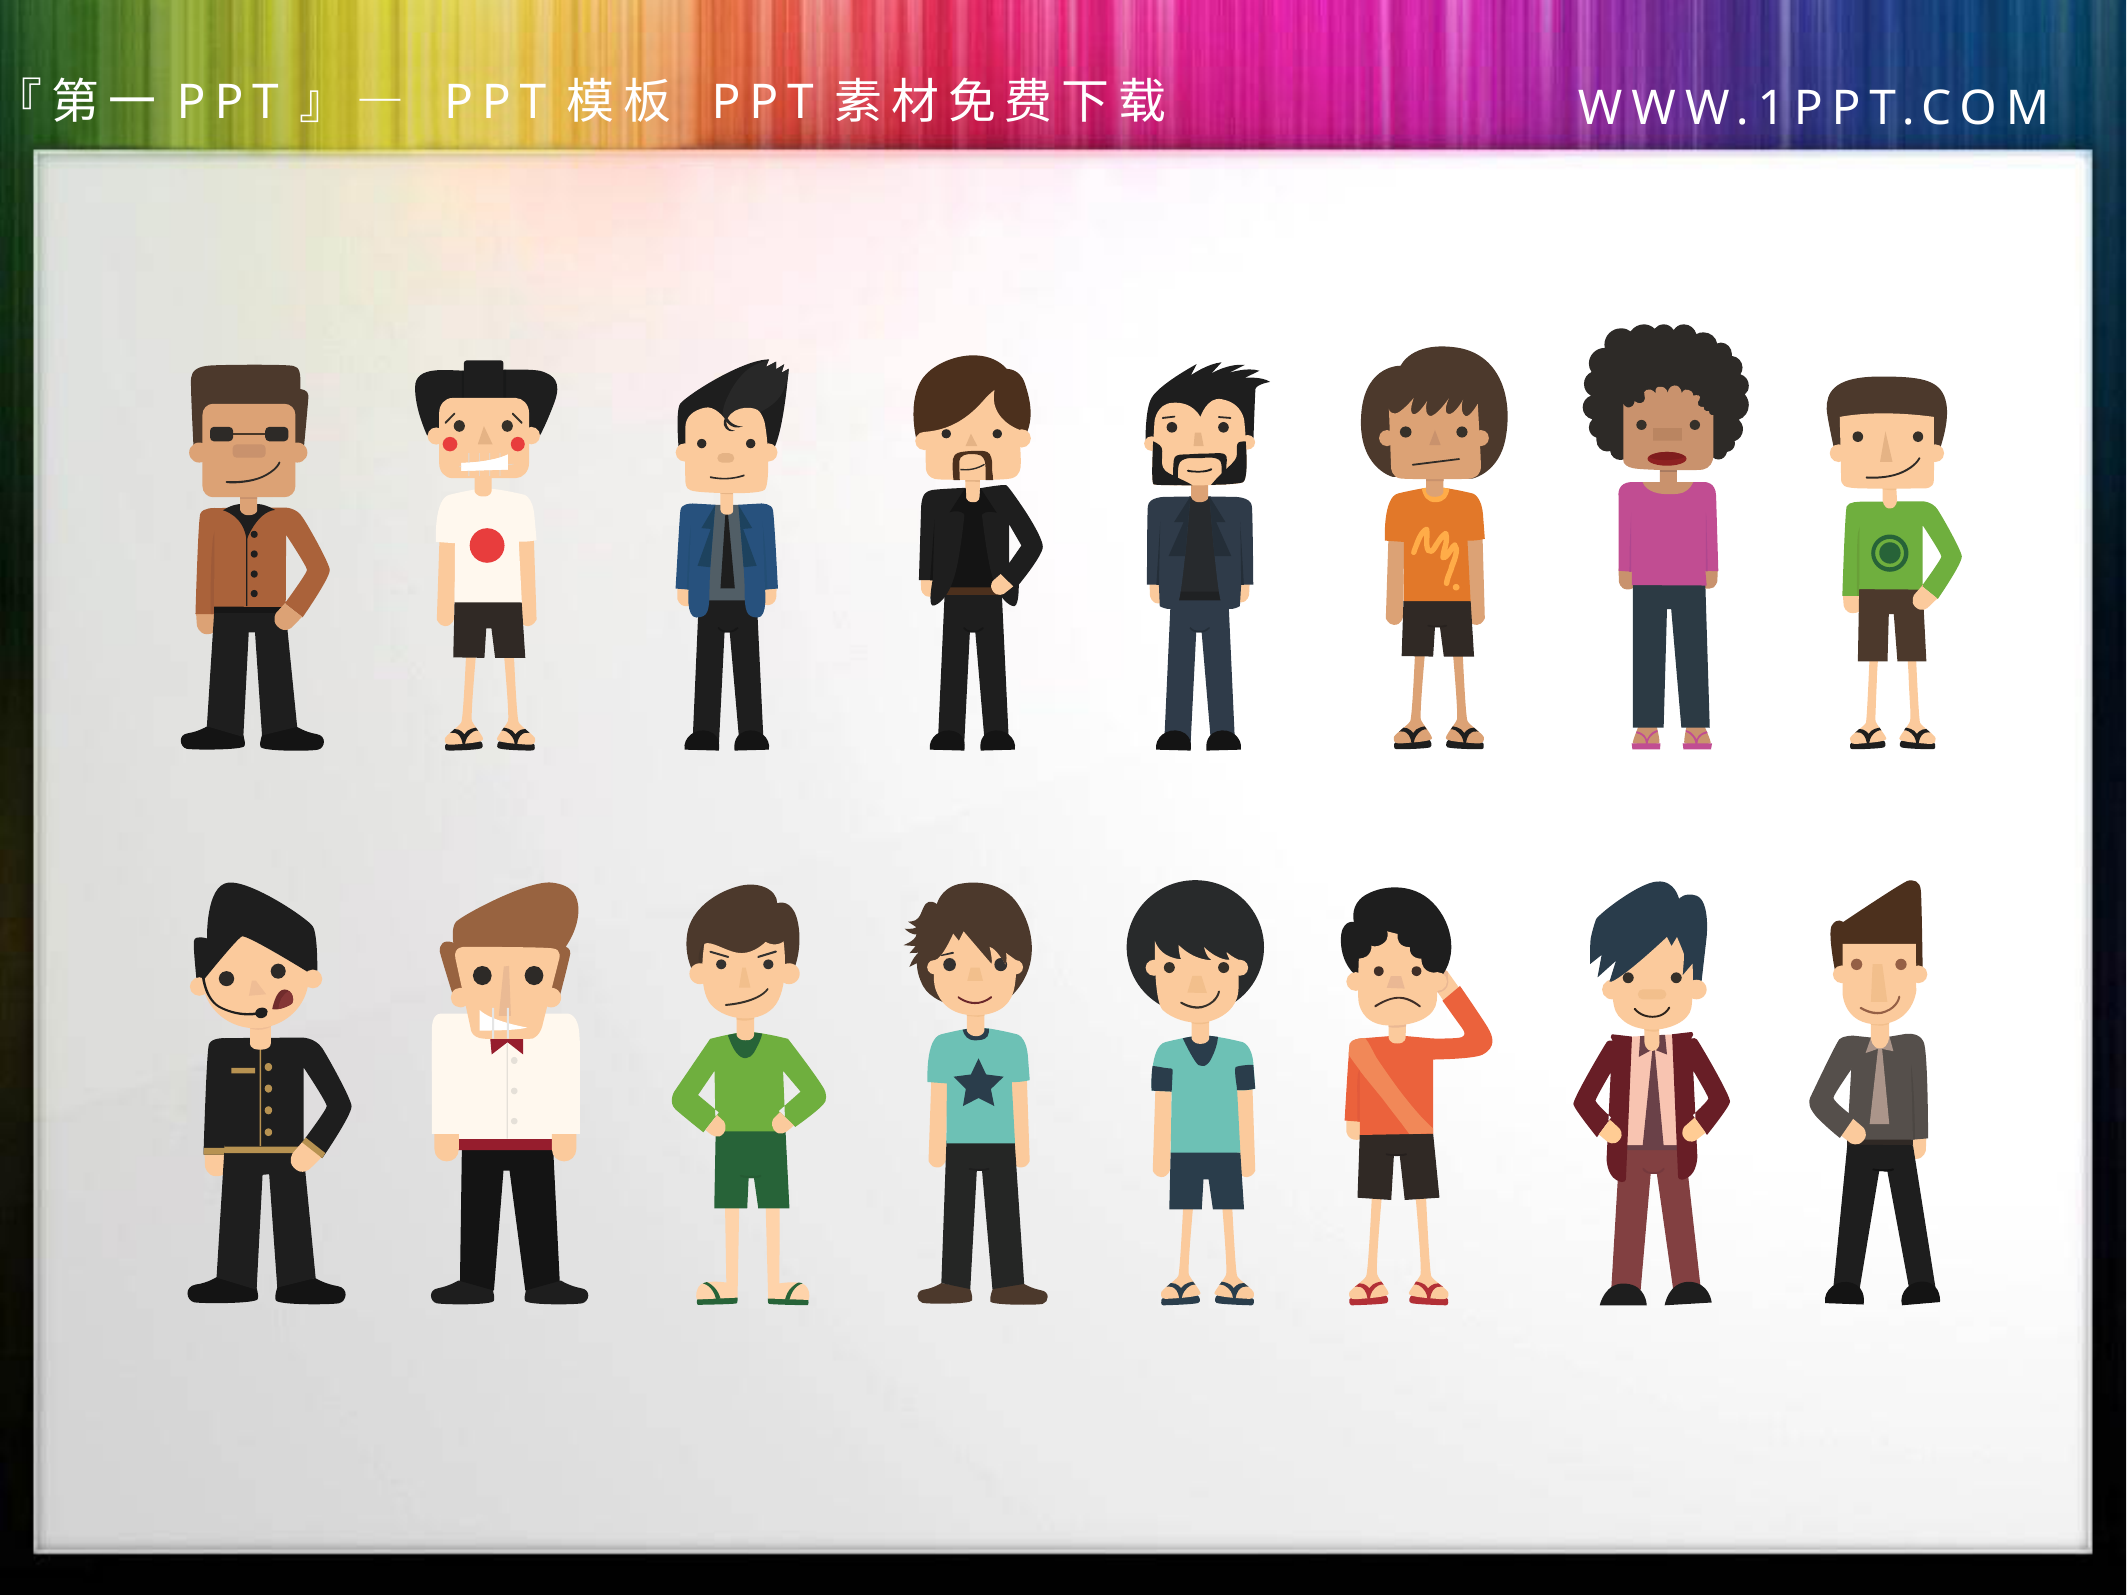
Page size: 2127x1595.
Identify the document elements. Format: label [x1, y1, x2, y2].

text_box [183, 879, 352, 1306]
text_box [667, 879, 828, 1306]
text_box [414, 360, 563, 752]
text_box [1806, 879, 1943, 1306]
text_box [1582, 324, 1750, 750]
text_box [1572, 879, 1732, 1306]
picture [0, 0, 2127, 1595]
text_box [1826, 375, 1963, 750]
text_box [1126, 879, 1265, 1306]
text_box [176, 363, 330, 752]
text_box [1143, 362, 1271, 751]
text_box [903, 879, 1051, 1306]
text_box [1355, 340, 1514, 750]
text_box [674, 359, 789, 751]
text_box [427, 879, 593, 1306]
text_box [1339, 879, 1498, 1306]
text_box [907, 342, 1044, 751]
